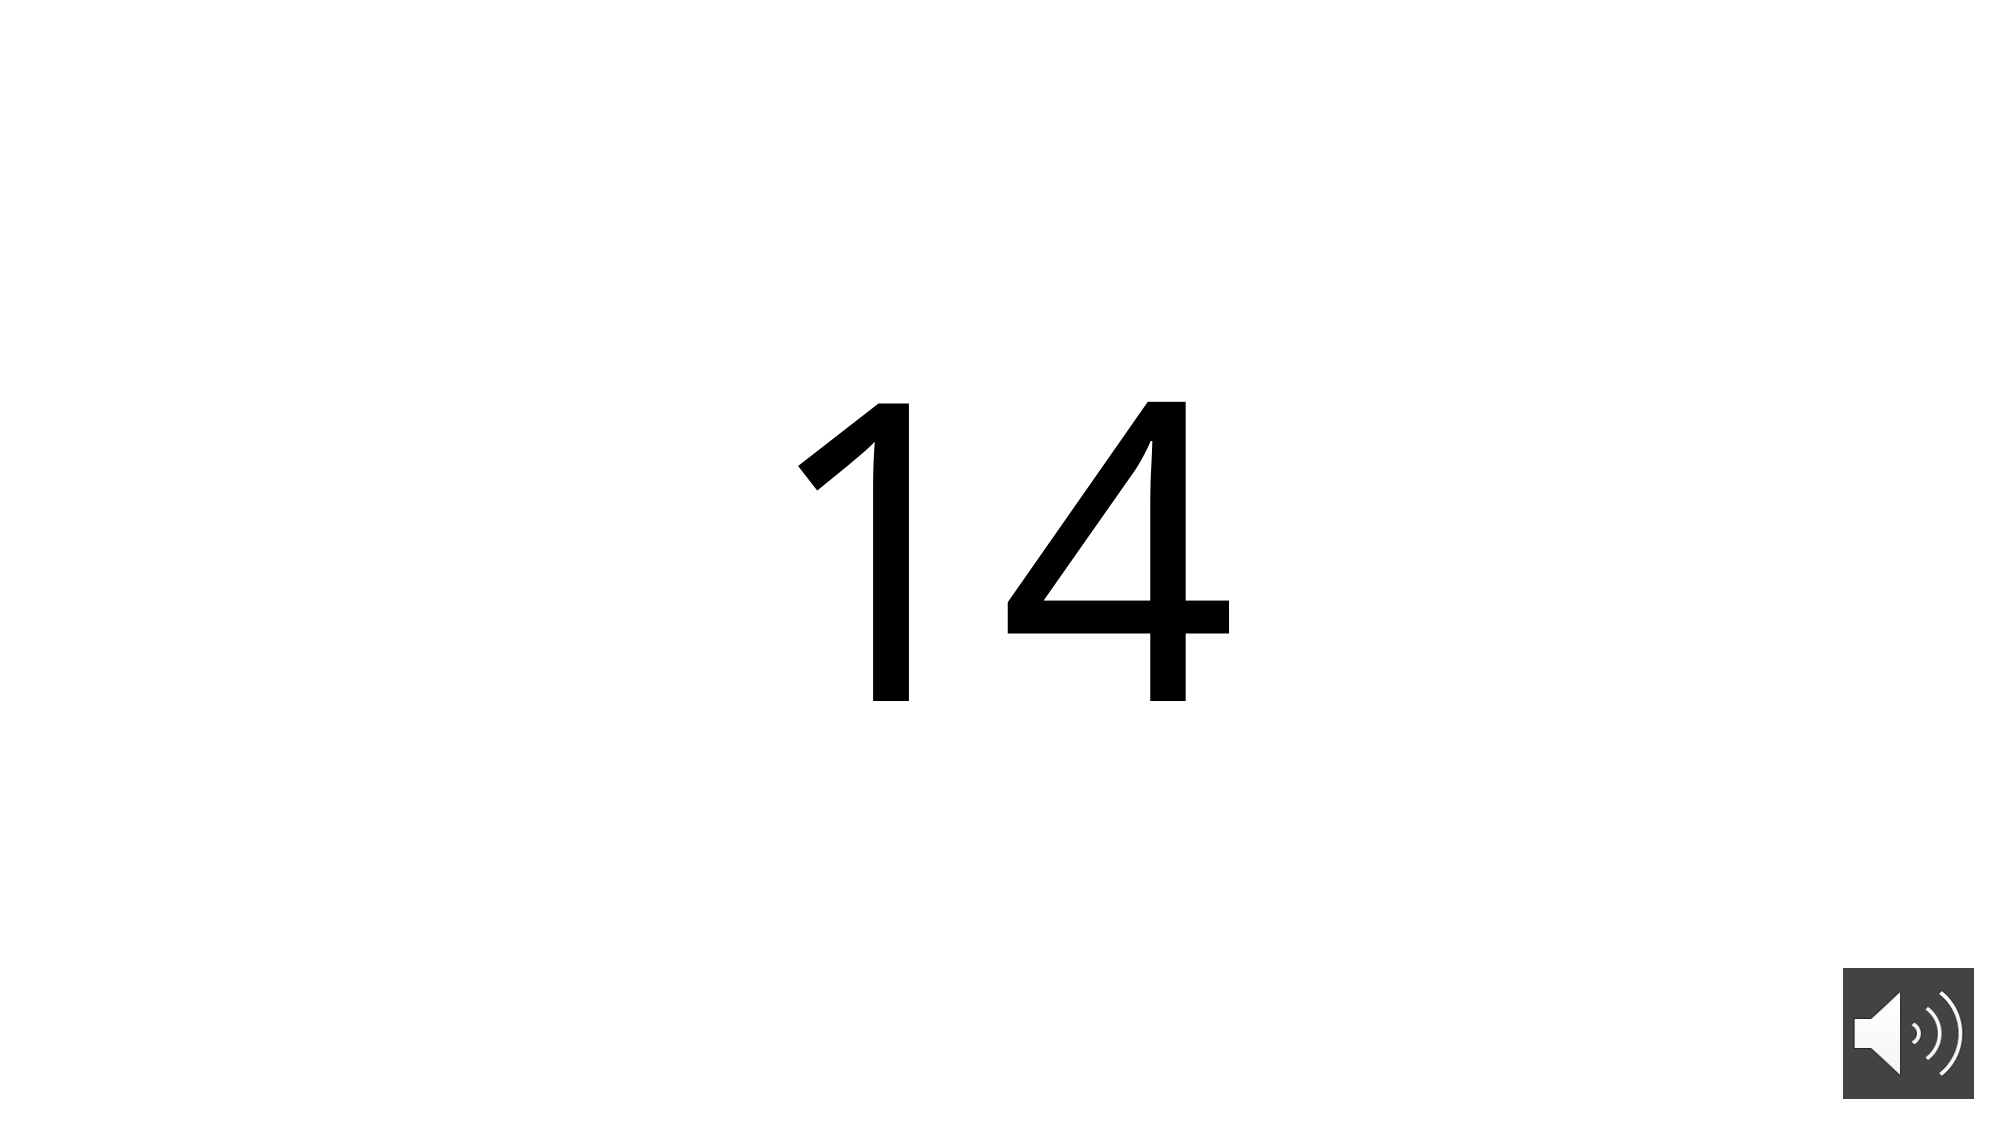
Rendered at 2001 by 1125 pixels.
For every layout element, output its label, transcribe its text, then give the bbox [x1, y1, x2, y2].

title 14 [743, 325, 1257, 800]
picture [1841, 966, 1976, 1101]
